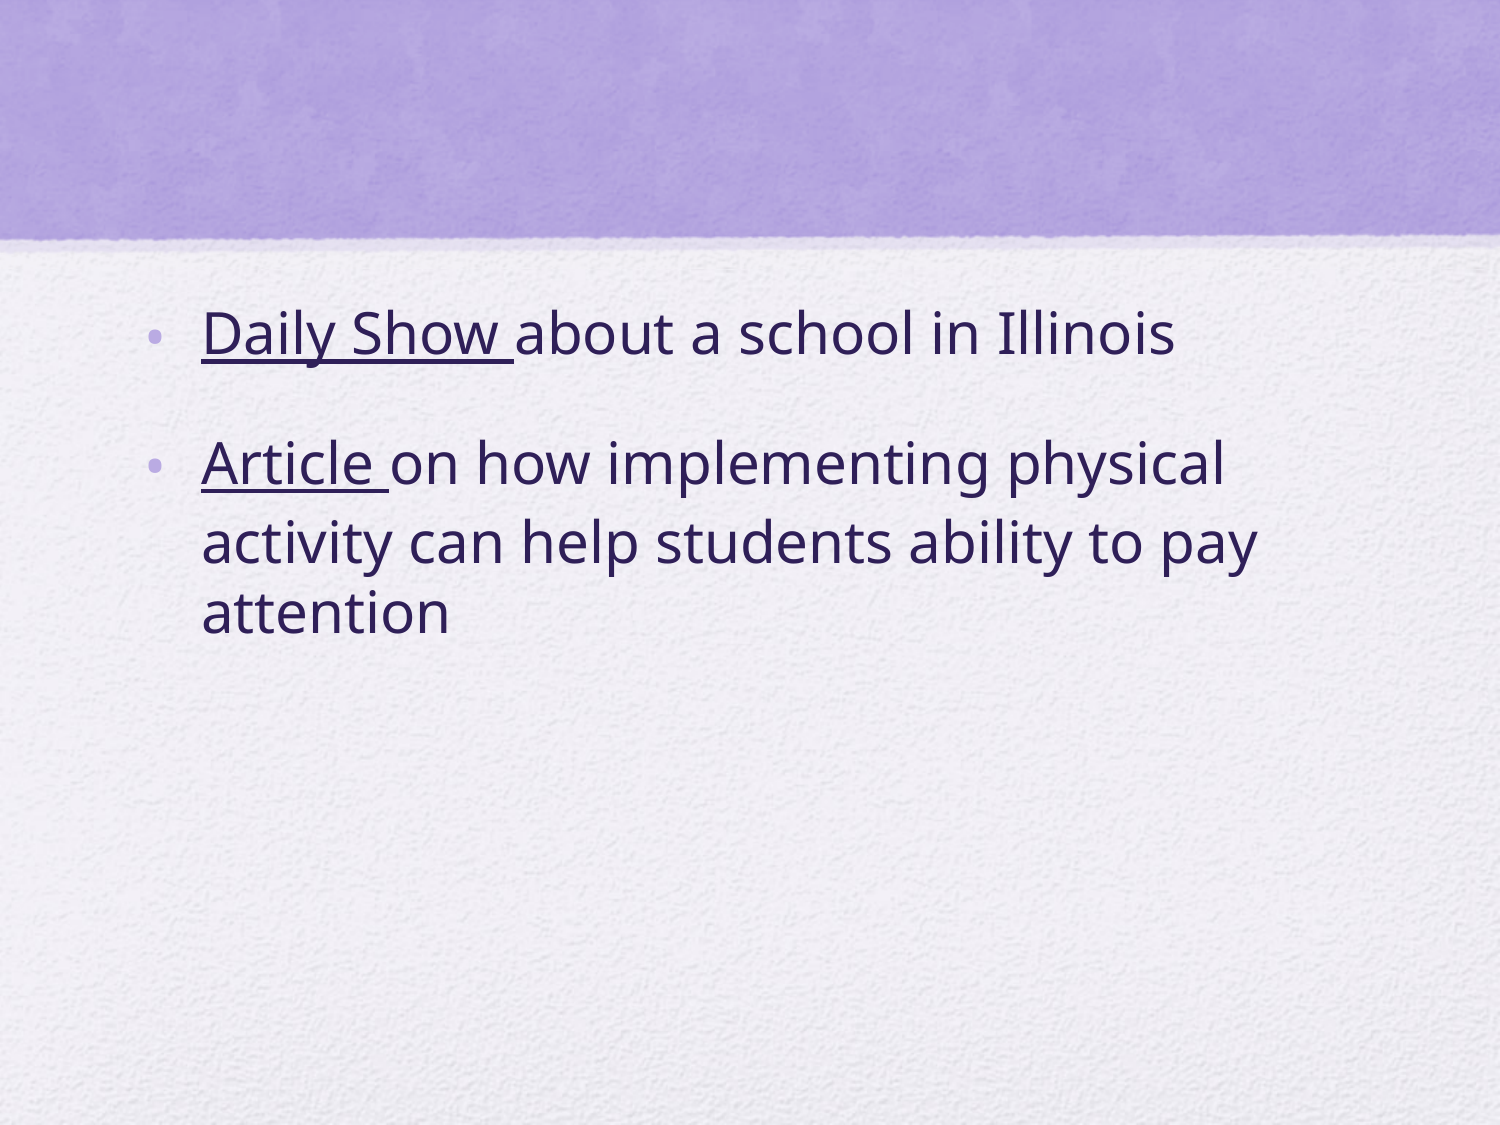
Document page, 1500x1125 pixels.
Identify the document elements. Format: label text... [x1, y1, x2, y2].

picture [0, 225, 1500, 1125]
list Daily Show about a school in Illinois Article on how implementing physical activity can help students ability to pay attention [129, 288, 1372, 993]
